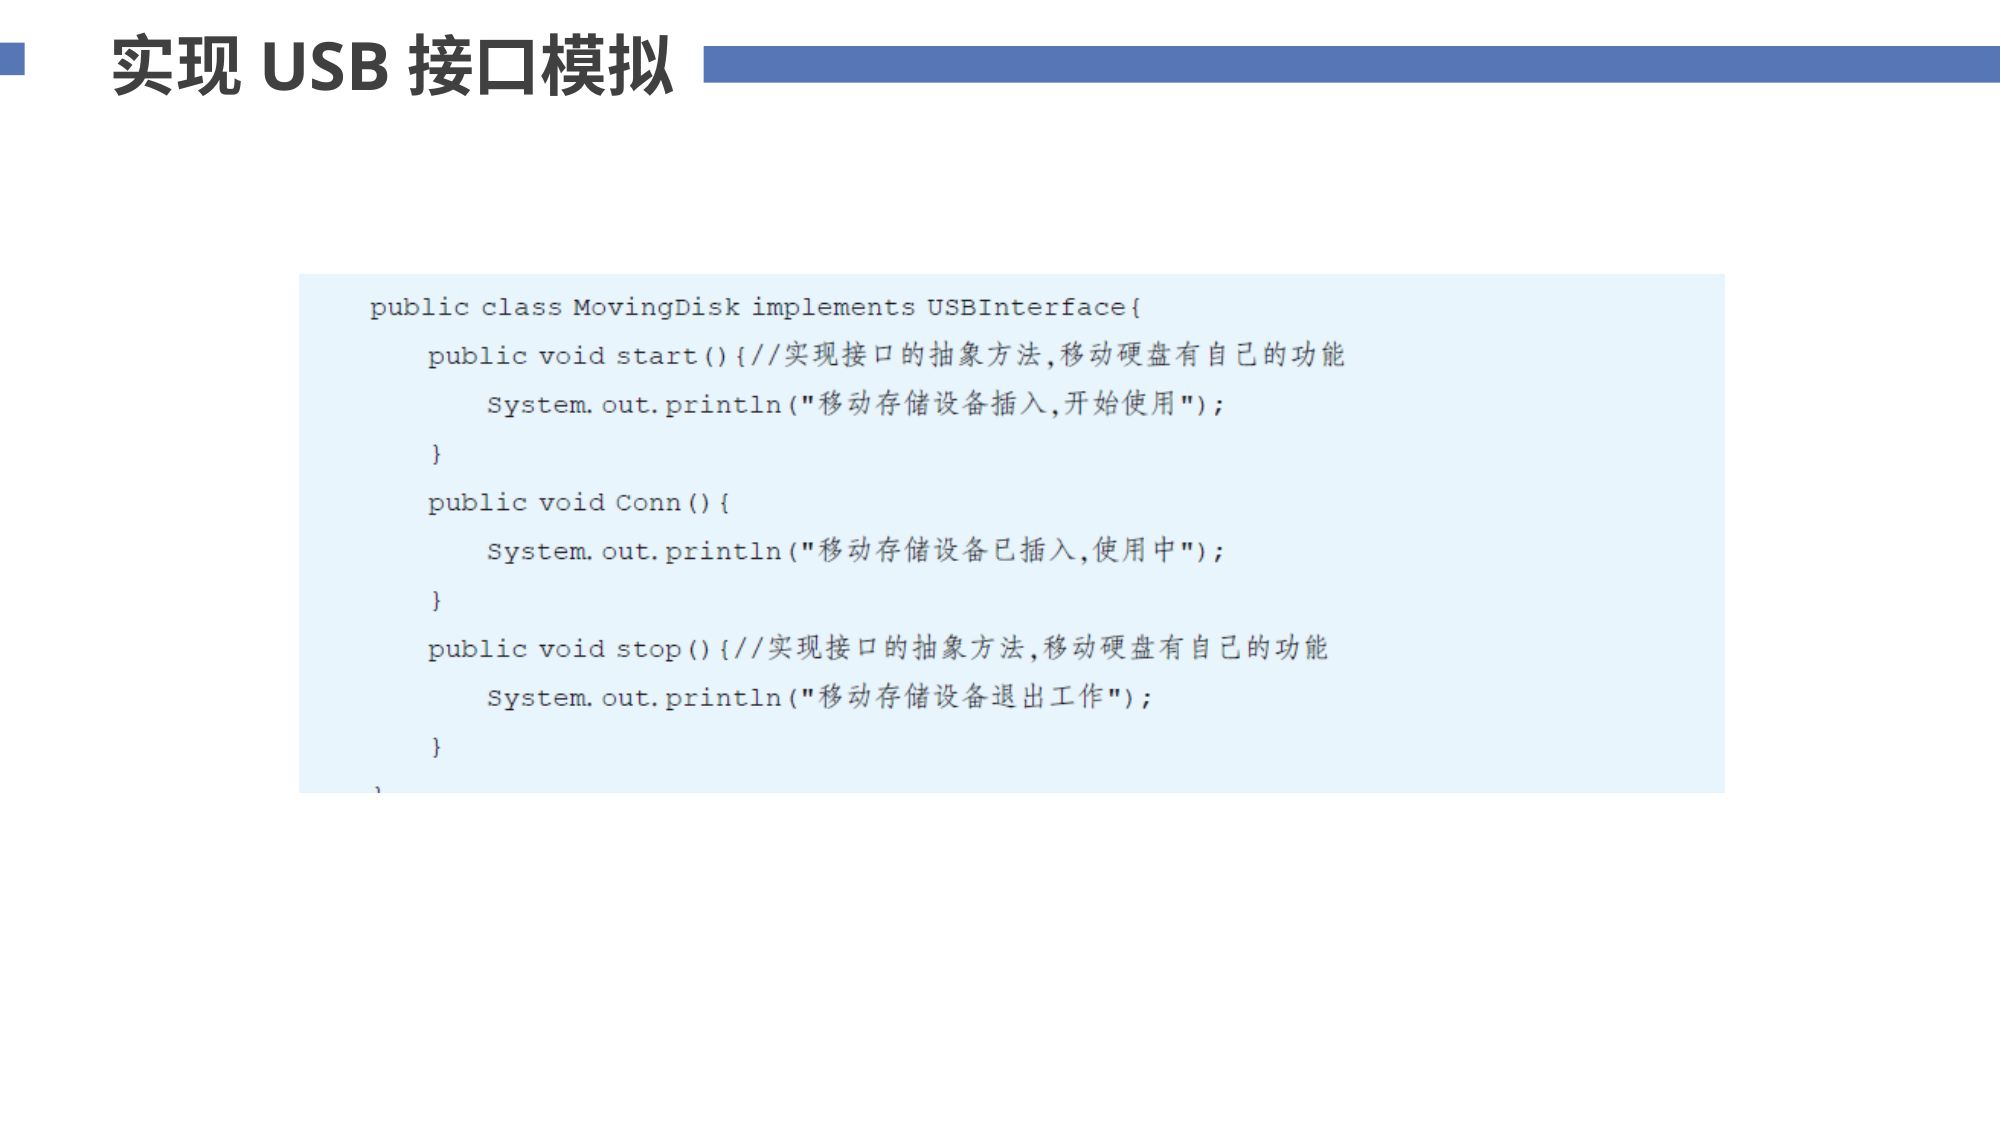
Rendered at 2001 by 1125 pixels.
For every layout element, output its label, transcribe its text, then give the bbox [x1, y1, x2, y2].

text_box 实现USB接口模拟 [109, 23, 674, 104]
picture [299, 274, 1725, 793]
text_box [0, 41, 26, 76]
text_box [702, 45, 2000, 84]
